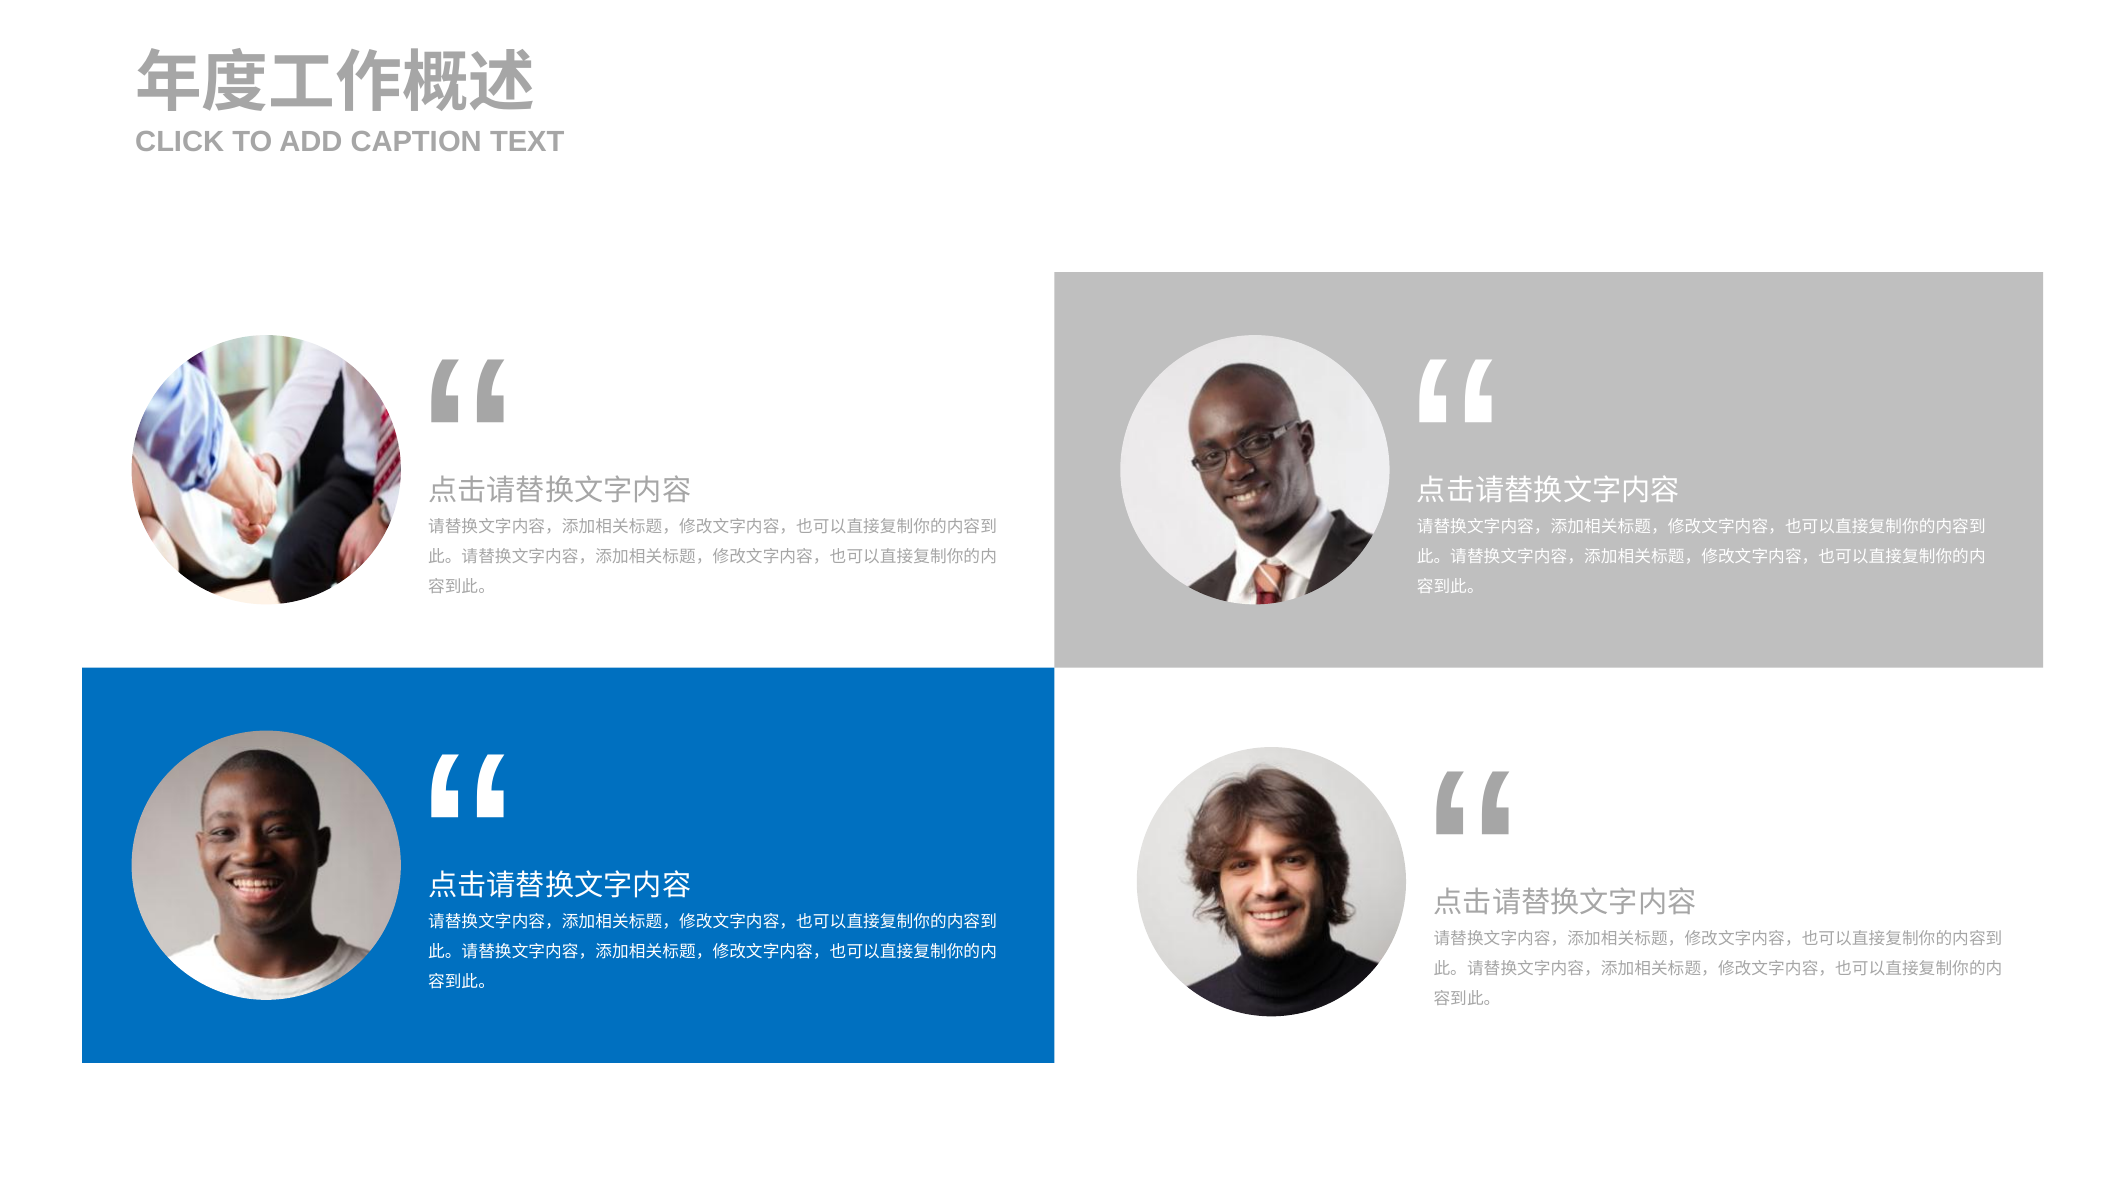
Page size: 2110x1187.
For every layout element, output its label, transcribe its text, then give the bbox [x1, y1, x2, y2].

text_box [1054, 272, 2044, 668]
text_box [131, 272, 1015, 613]
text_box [82, 667, 1055, 1064]
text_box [1136, 684, 2020, 1025]
text_box 年度工作概述 [135, 38, 596, 119]
text_box CLICK TO ADD CAPTION TEXT [135, 122, 596, 158]
